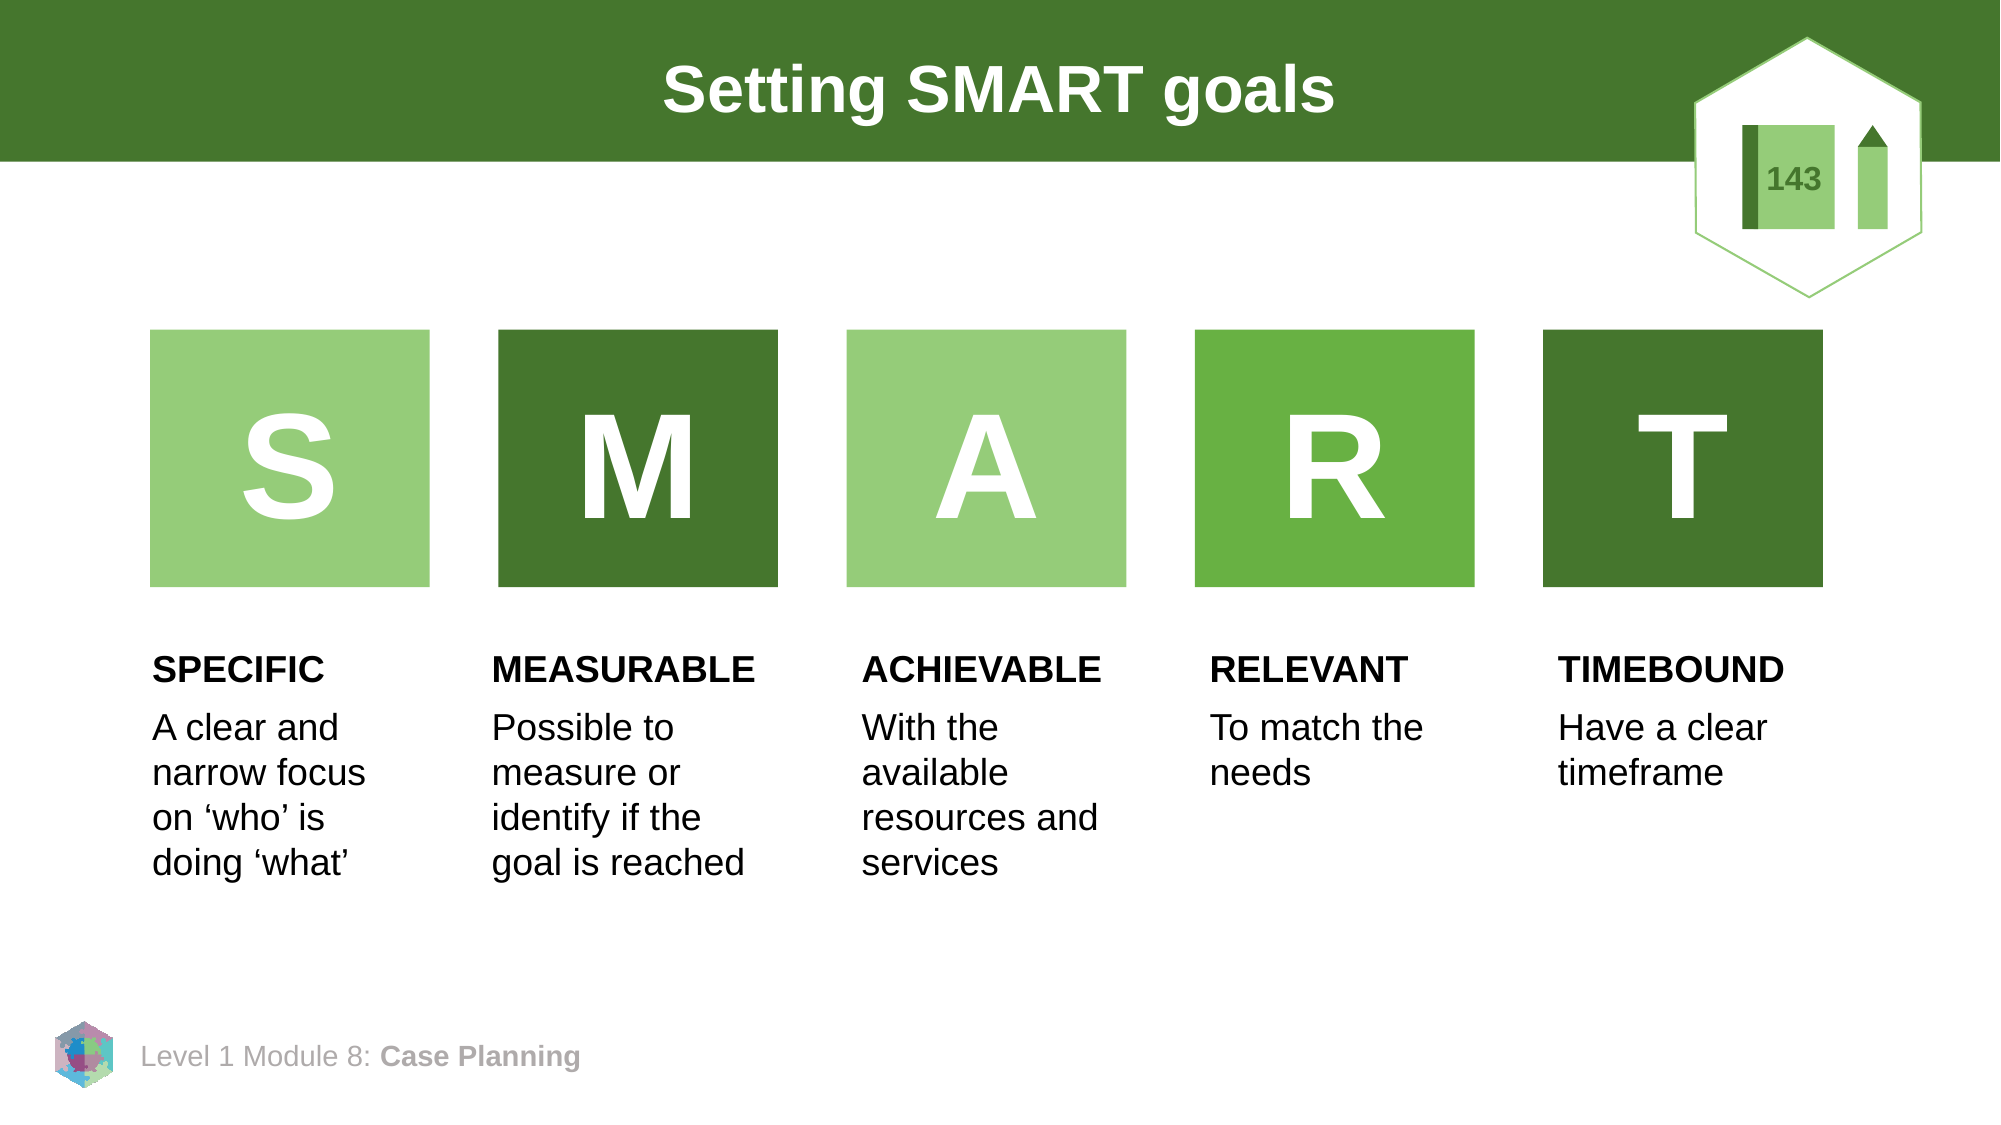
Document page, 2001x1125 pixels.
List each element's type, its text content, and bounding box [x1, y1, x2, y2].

text_box R [1194, 329, 1476, 588]
text_box M [497, 329, 779, 588]
text_box S [149, 329, 431, 588]
text_box ACHIEVABLE With the available resources and services [846, 637, 1127, 891]
text_box RELEVANT To match the needs [1194, 637, 1475, 801]
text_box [1677, 55, 1939, 280]
title Setting SMART goals [137, 19, 1863, 163]
text_box T [1542, 329, 1824, 588]
text_box A [846, 329, 1127, 588]
text_box SPECIFIC A clear and narrow focus on ‘who’ is doing ‘what’ [137, 637, 430, 891]
text_box TIMEBOUND Have a clear timeframe [1543, 637, 1823, 801]
text_box MEASURABLE Possible to measure or identify if the goal is reached [476, 637, 778, 891]
picture [55, 1021, 113, 1088]
